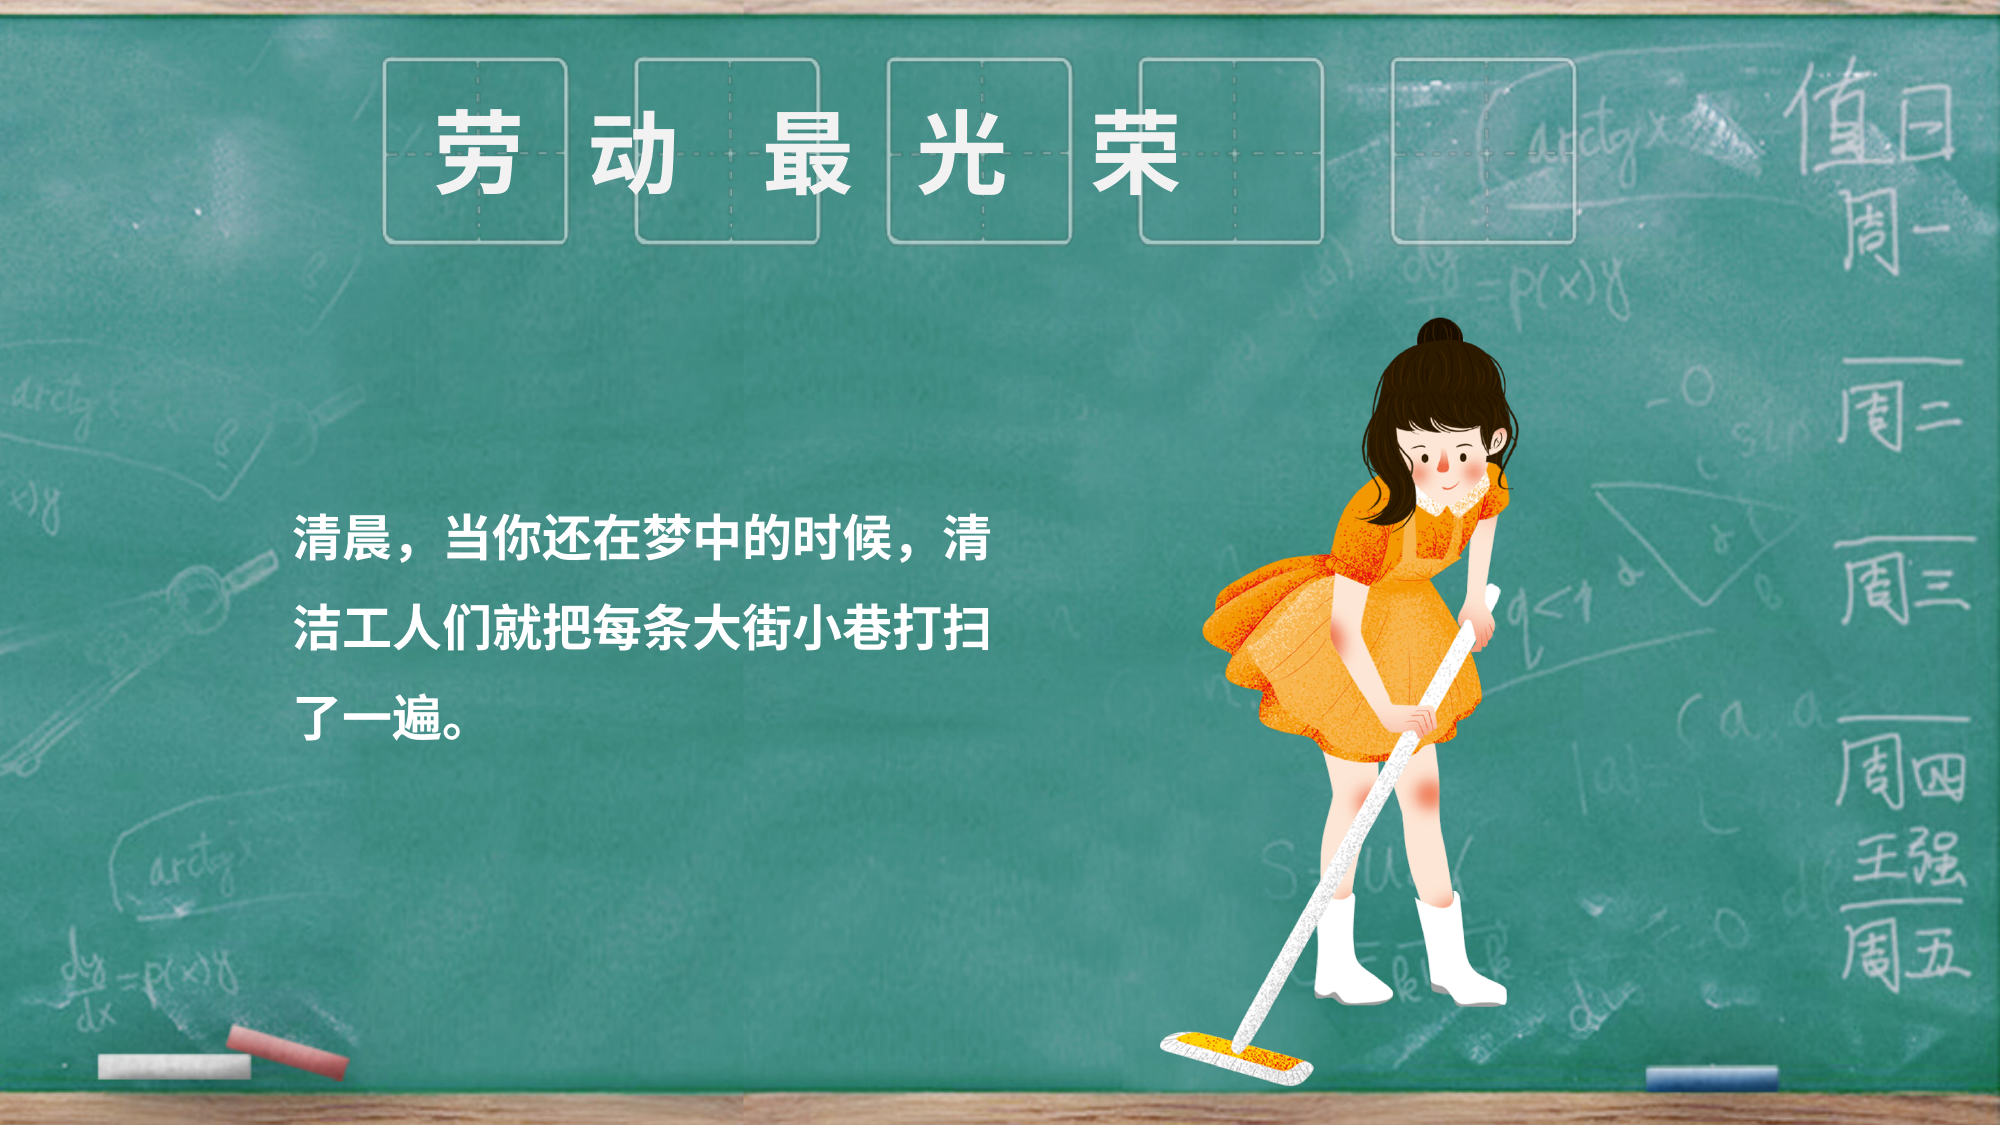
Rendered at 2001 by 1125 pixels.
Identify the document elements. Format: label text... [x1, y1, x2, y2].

picture [0, 0, 2000, 1125]
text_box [380, 56, 1683, 247]
text_box 清晨，当你还在梦中的时候，清洁工人们就把每条大街小巷打扫了一遍。 [277, 395, 1032, 829]
